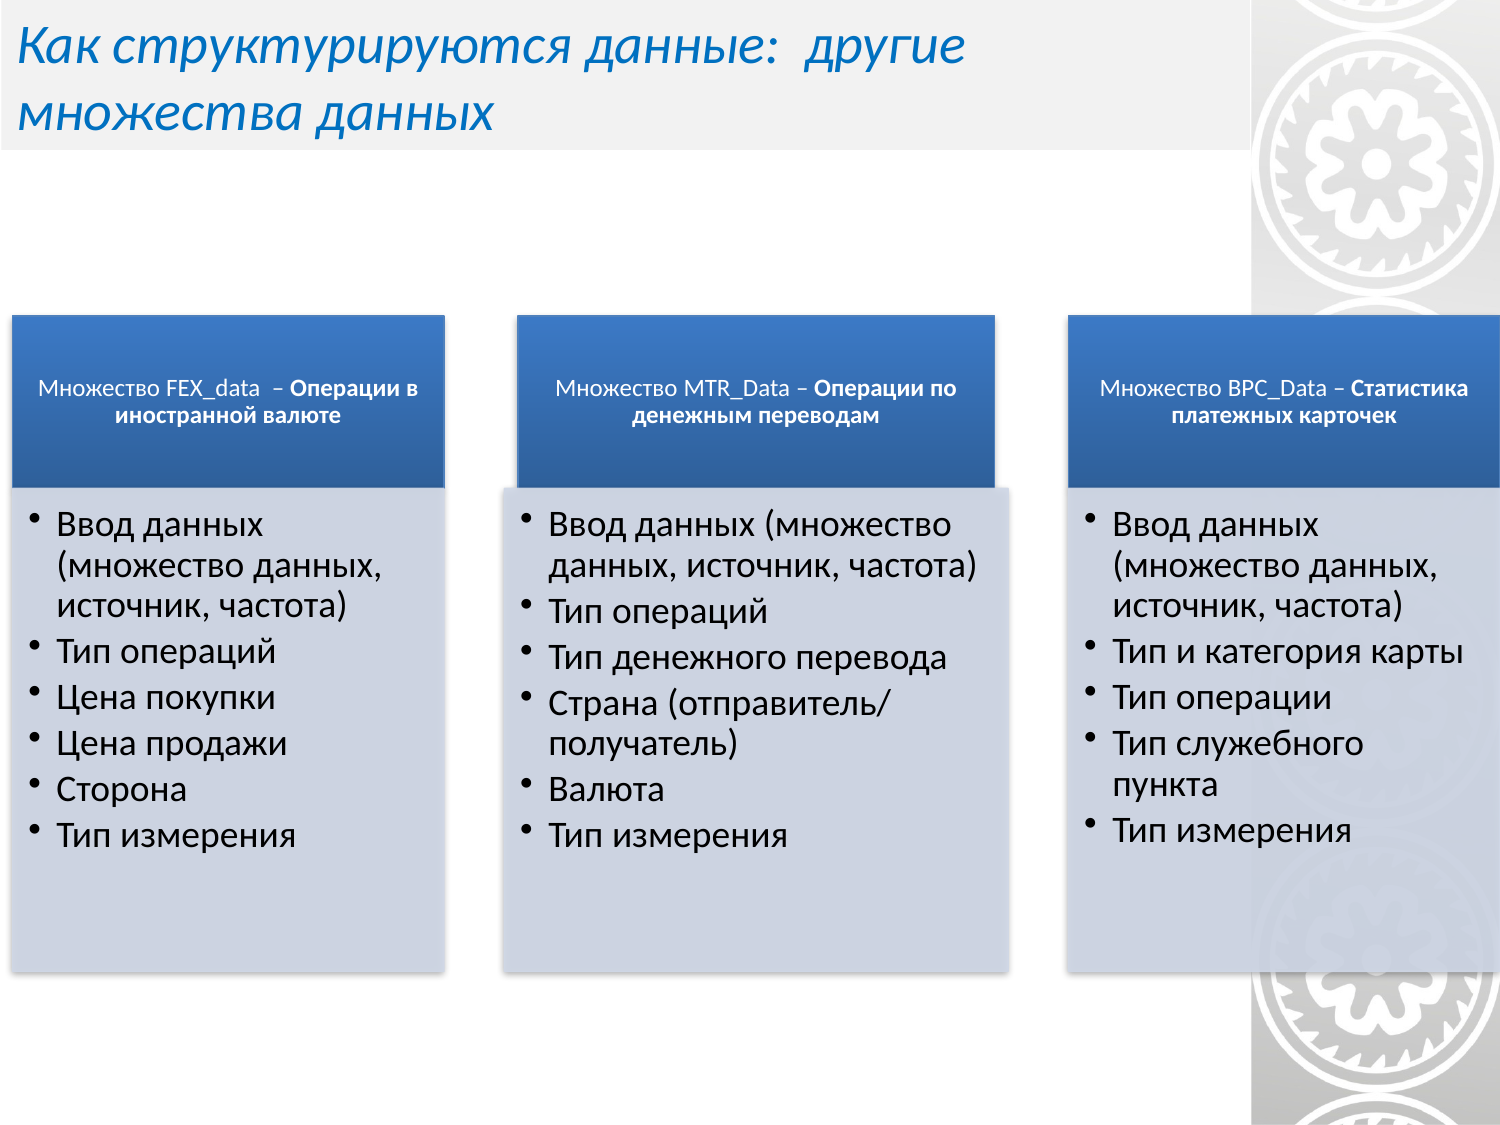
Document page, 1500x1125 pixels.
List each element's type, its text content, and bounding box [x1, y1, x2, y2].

picture [0, 0, 1500, 1125]
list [12, 162, 1500, 1125]
title Как структурируются данные: другие множества данных [1, 0, 1250, 150]
